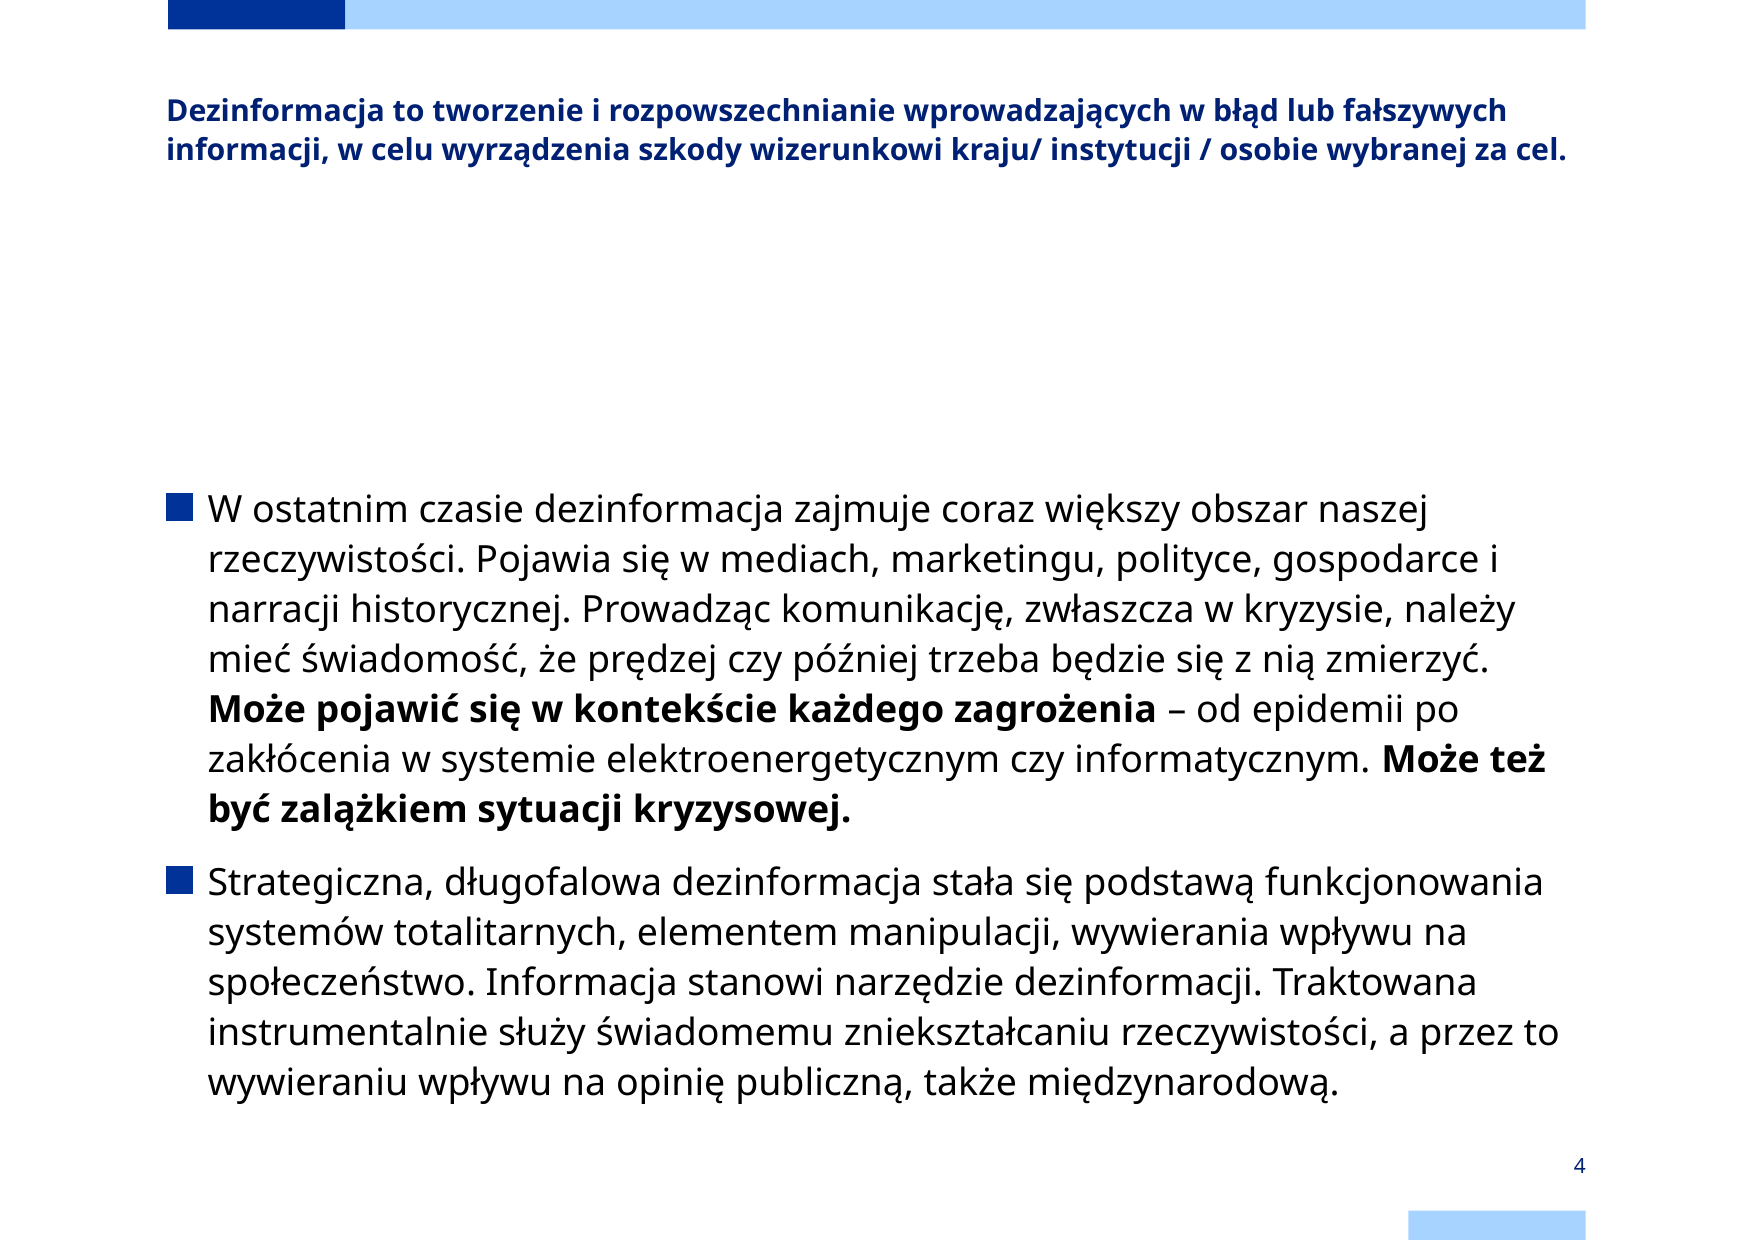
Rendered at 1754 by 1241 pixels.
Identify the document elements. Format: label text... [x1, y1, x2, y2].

list W ostatnim czasie dezinformacja zajmuje coraz większy obszar naszej rzeczywistości. Pojawia się w mediach, marketingu, polityce, gospodarce i narracji historycznej. Prowadząc komunikację, zwłaszcza w kryzysie, należy mieć świadomość, że prędzej czy później trzeba będzie się z nią zmierzyć. Może pojawić się w kontekście każdego zagrożenia – od epidemii po zakłócenia w systemie elektroenergetycznym czy informatycznym. Może też być zalążkiem sytuacji kryzysowej. Strategiczna, długofalowa dezinformacja stała się podstawą funkcjonowania systemów totalitarnych, elementem manipulacji, wywierania wpływu na społeczeństwo. Informacja stanowi narzędzie dezinformacji. Traktowana instrumentalnie służy świadomemu zniekształcaniu rzeczywistości, a przez to wywieraniu wpływu na opinię publiczną, także międzynarodową. [166, 479, 1584, 1241]
picture [166, 866, 193, 894]
slide_number 4 [1408, 1151, 1586, 1182]
picture [166, 493, 193, 521]
title Dezinformacja to tworzenie i rozpowszechnianie wprowadzających w błąd lub fałszywych informacji, w celu wyrządzenia szkody wizerunkowi kraju/ instytucji / osobie wybranej za cel. [166, 88, 1584, 266]
